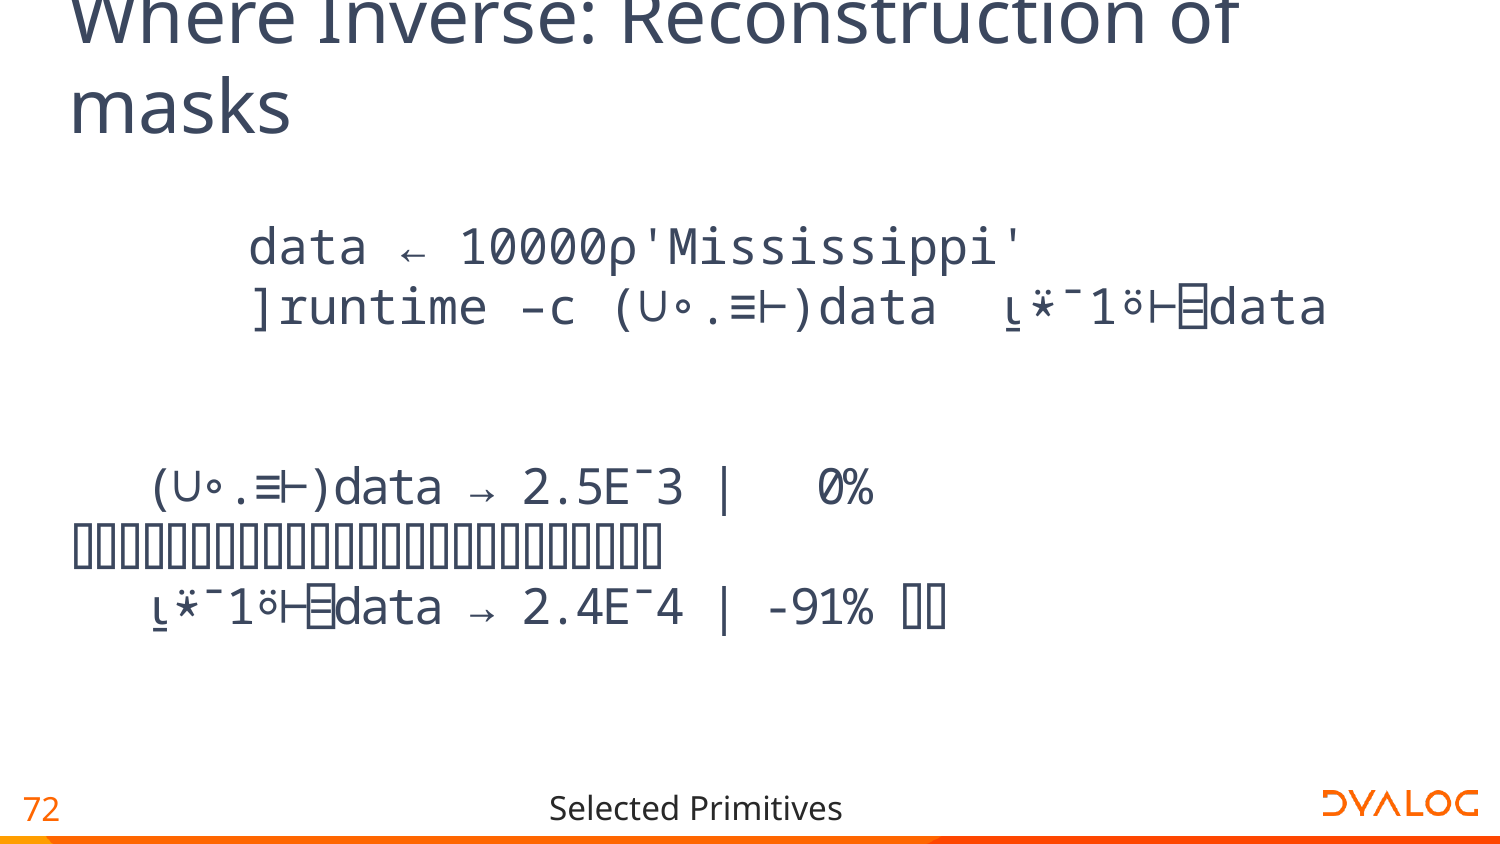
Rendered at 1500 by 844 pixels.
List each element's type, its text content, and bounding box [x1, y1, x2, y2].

picture [0, 836, 1500, 844]
picture [1323, 790, 1478, 816]
list data ← 10000⍴'Mississippi' ]runtime –c (∪∘.≡⊢)data ⍸⍣¯1⍤⊢⌸data (∪∘.≡⊢)data → 2.5E¯3 | 0% ⌷⌷⌷⌷⌷⌷⌷⌷⌷⌷⌷⌷⌷⌷⌷⌷⌷⌷⌷⌷⌷⌷⌷⌷⌷ ⍸⍣¯1⍤⊢⌸data → 2.4E¯4 | -91% ⌷⌷ [53, 207, 1500, 740]
title Where Inverse: Reconstruction of masks [53, 43, 1453, 157]
